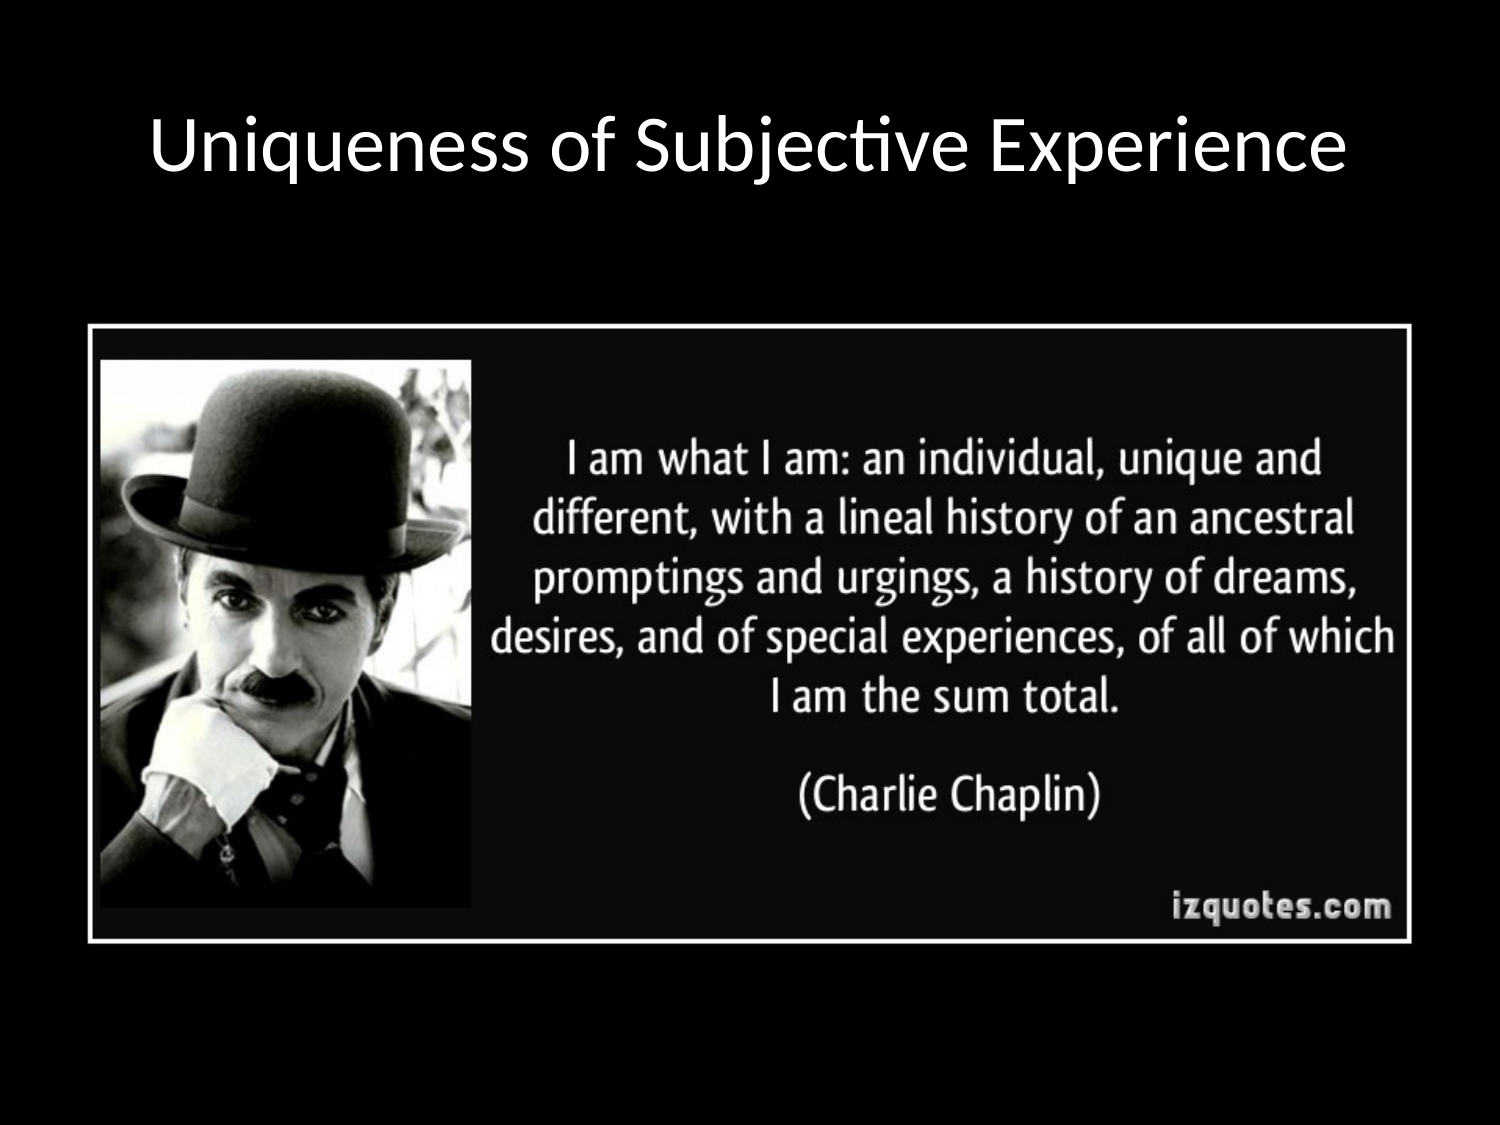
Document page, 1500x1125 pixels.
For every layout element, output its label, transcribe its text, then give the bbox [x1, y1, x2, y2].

title Uniqueness of Subjective Experience [75, 45, 1425, 233]
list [85, 320, 1415, 947]
